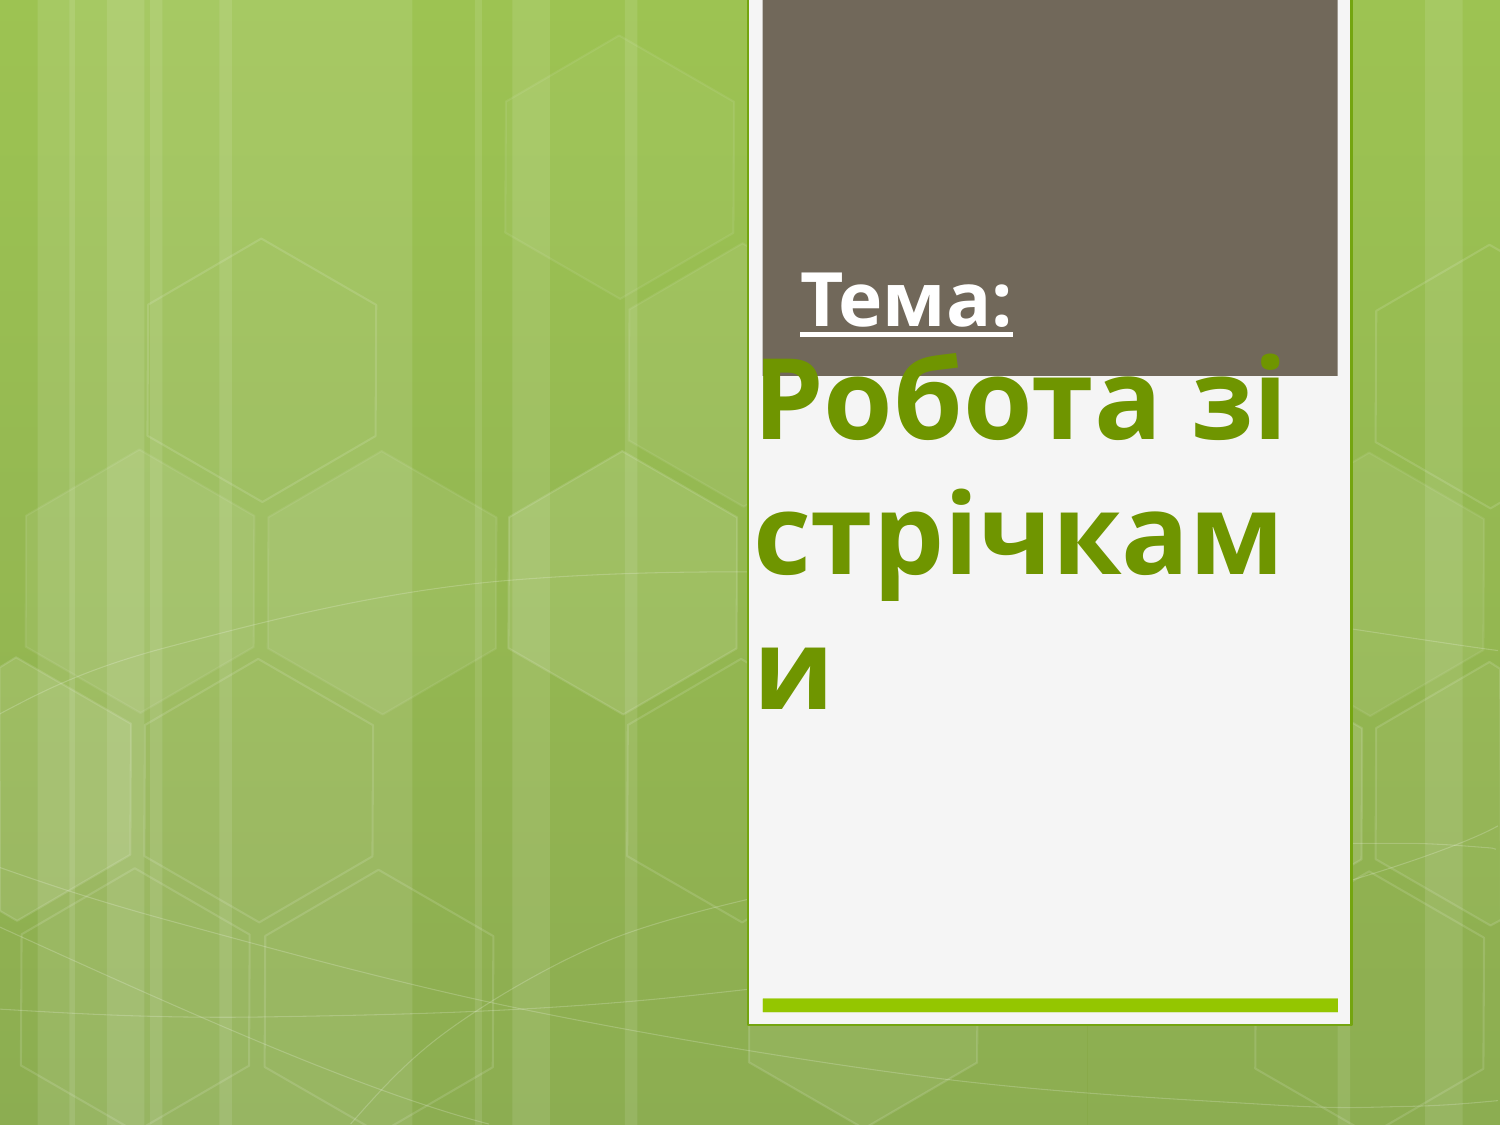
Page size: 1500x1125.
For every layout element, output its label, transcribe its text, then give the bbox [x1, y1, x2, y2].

subtitle Тема: [785, 243, 1102, 365]
title Робота зі стрічками [738, 468, 1368, 740]
